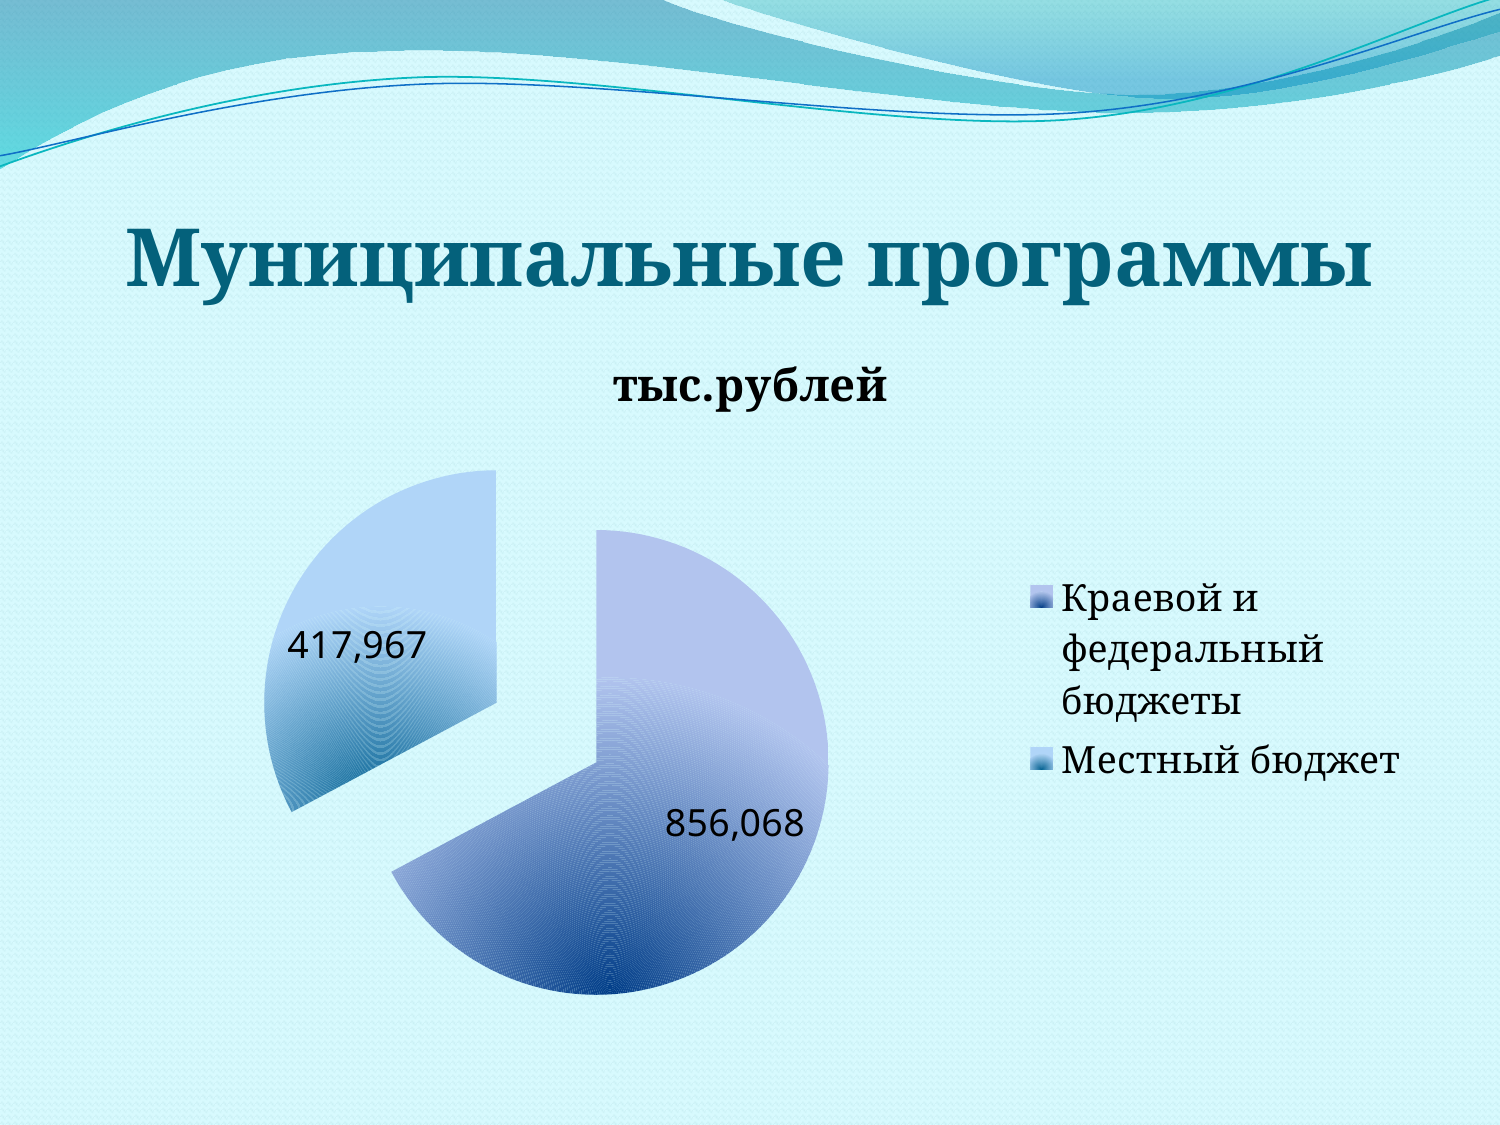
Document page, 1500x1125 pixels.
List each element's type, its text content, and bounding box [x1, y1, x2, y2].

chart [74, 317, 1426, 1038]
title Муниципальные программы [75, 115, 1425, 303]
